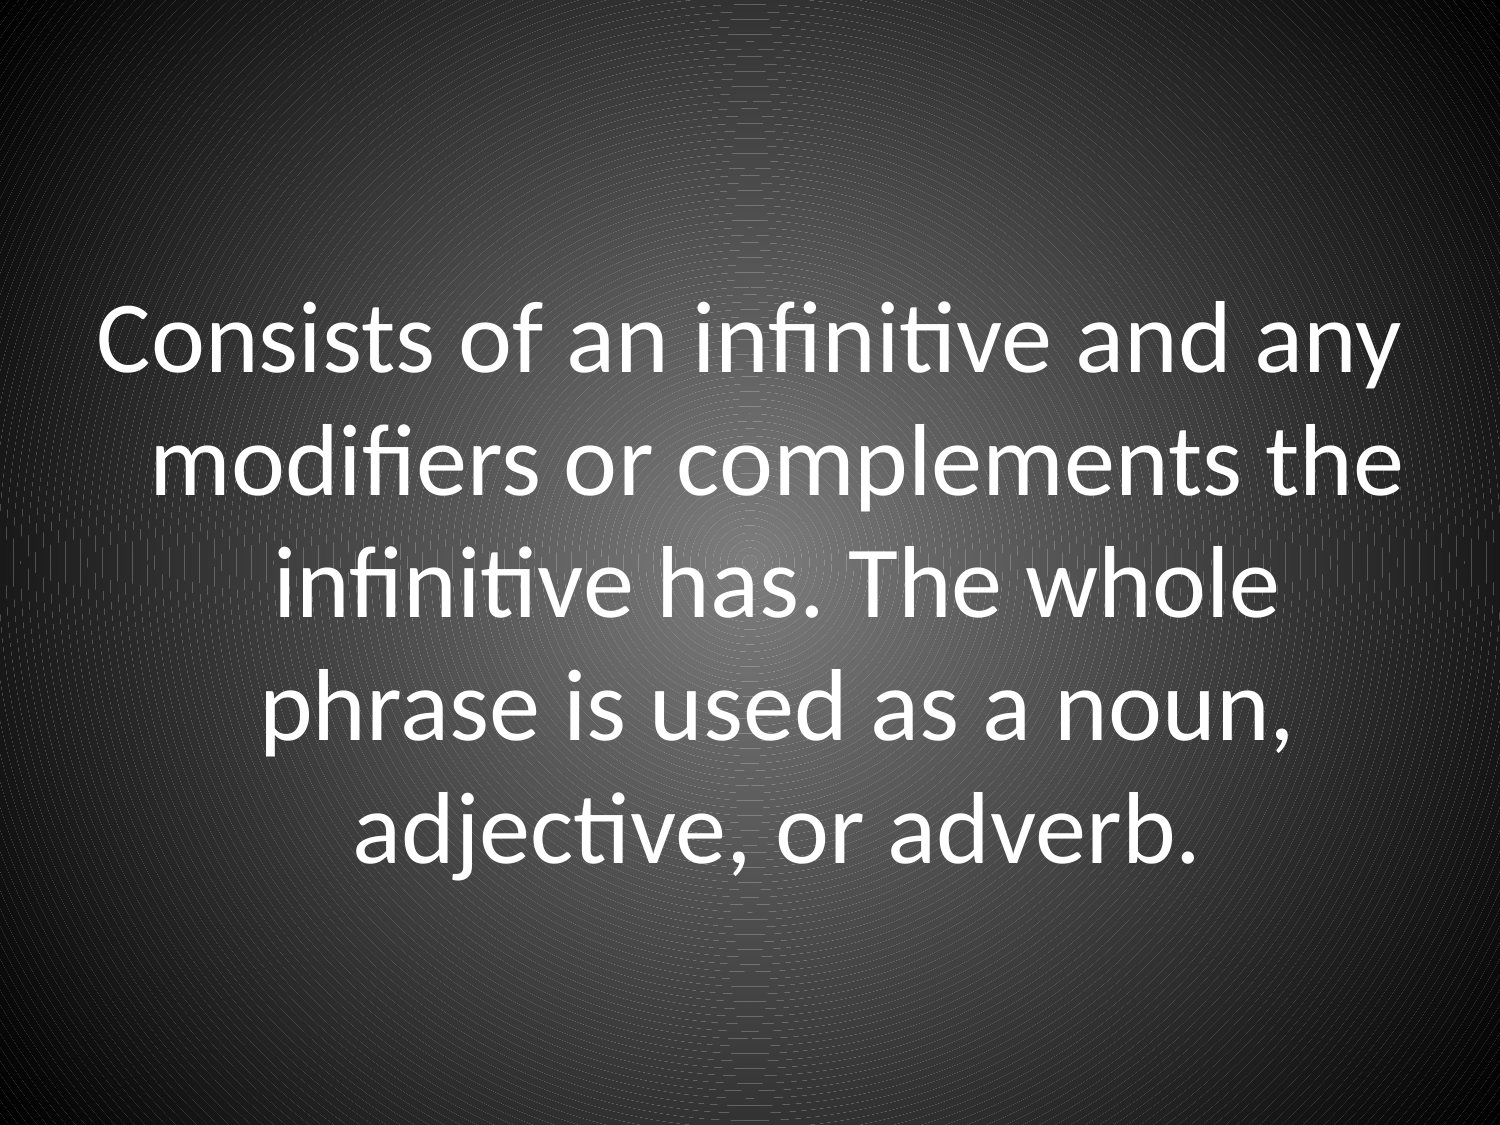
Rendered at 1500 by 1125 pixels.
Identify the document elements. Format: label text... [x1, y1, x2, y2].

list Consists of an infinitive and any modifiers or complements the infinitive has. The whole phrase is used as a noun, adjective, or adverb. [75, 262, 1425, 1005]
